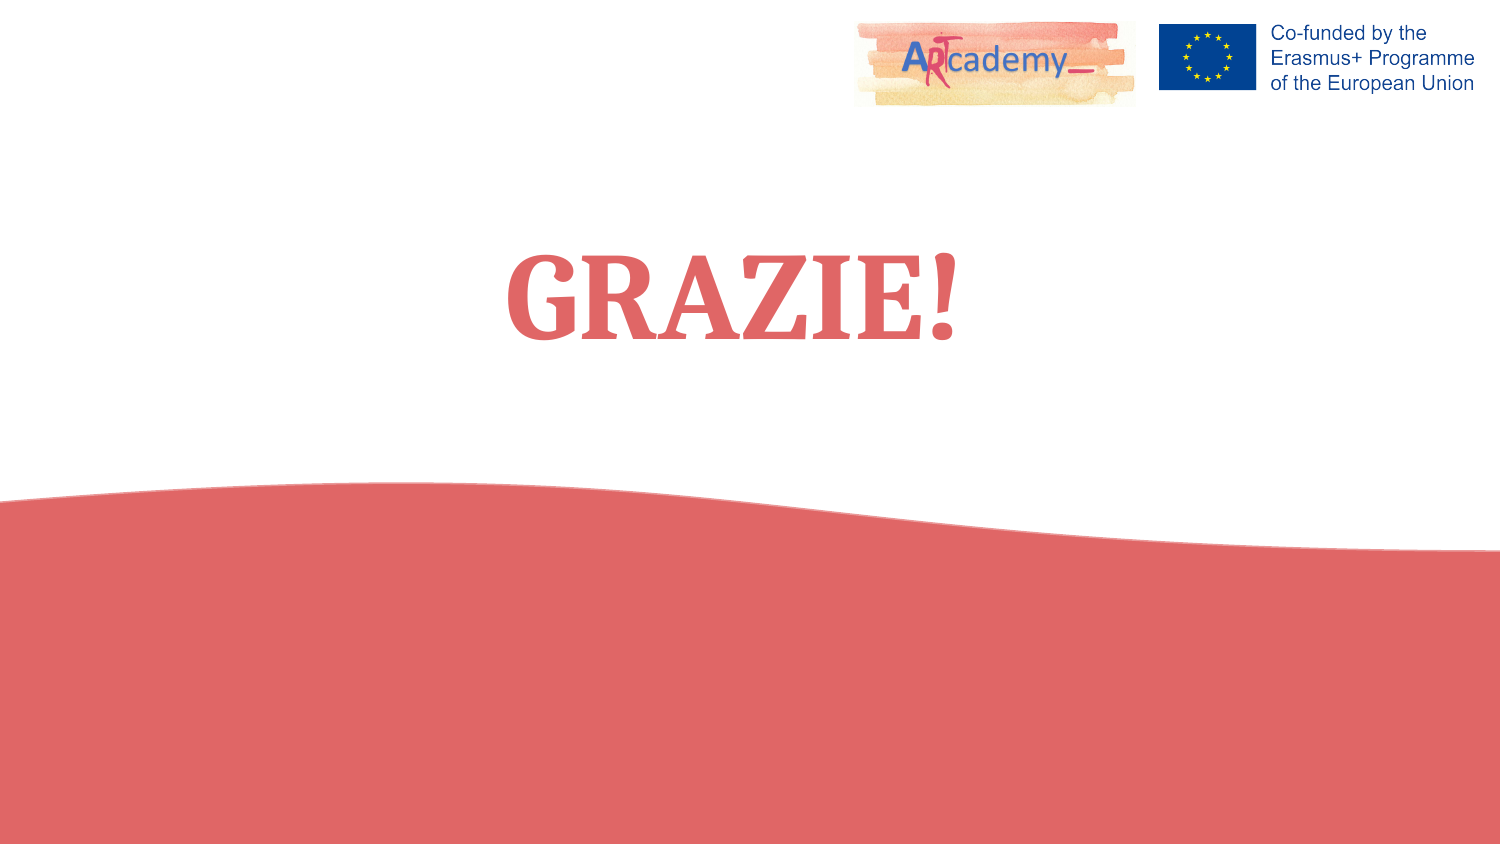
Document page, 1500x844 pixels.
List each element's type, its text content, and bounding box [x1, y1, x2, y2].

title GRAZIE! [150, 200, 1322, 275]
text_box [0, 483, 1500, 844]
picture [1158, 24, 1474, 94]
picture [854, 2, 1137, 138]
